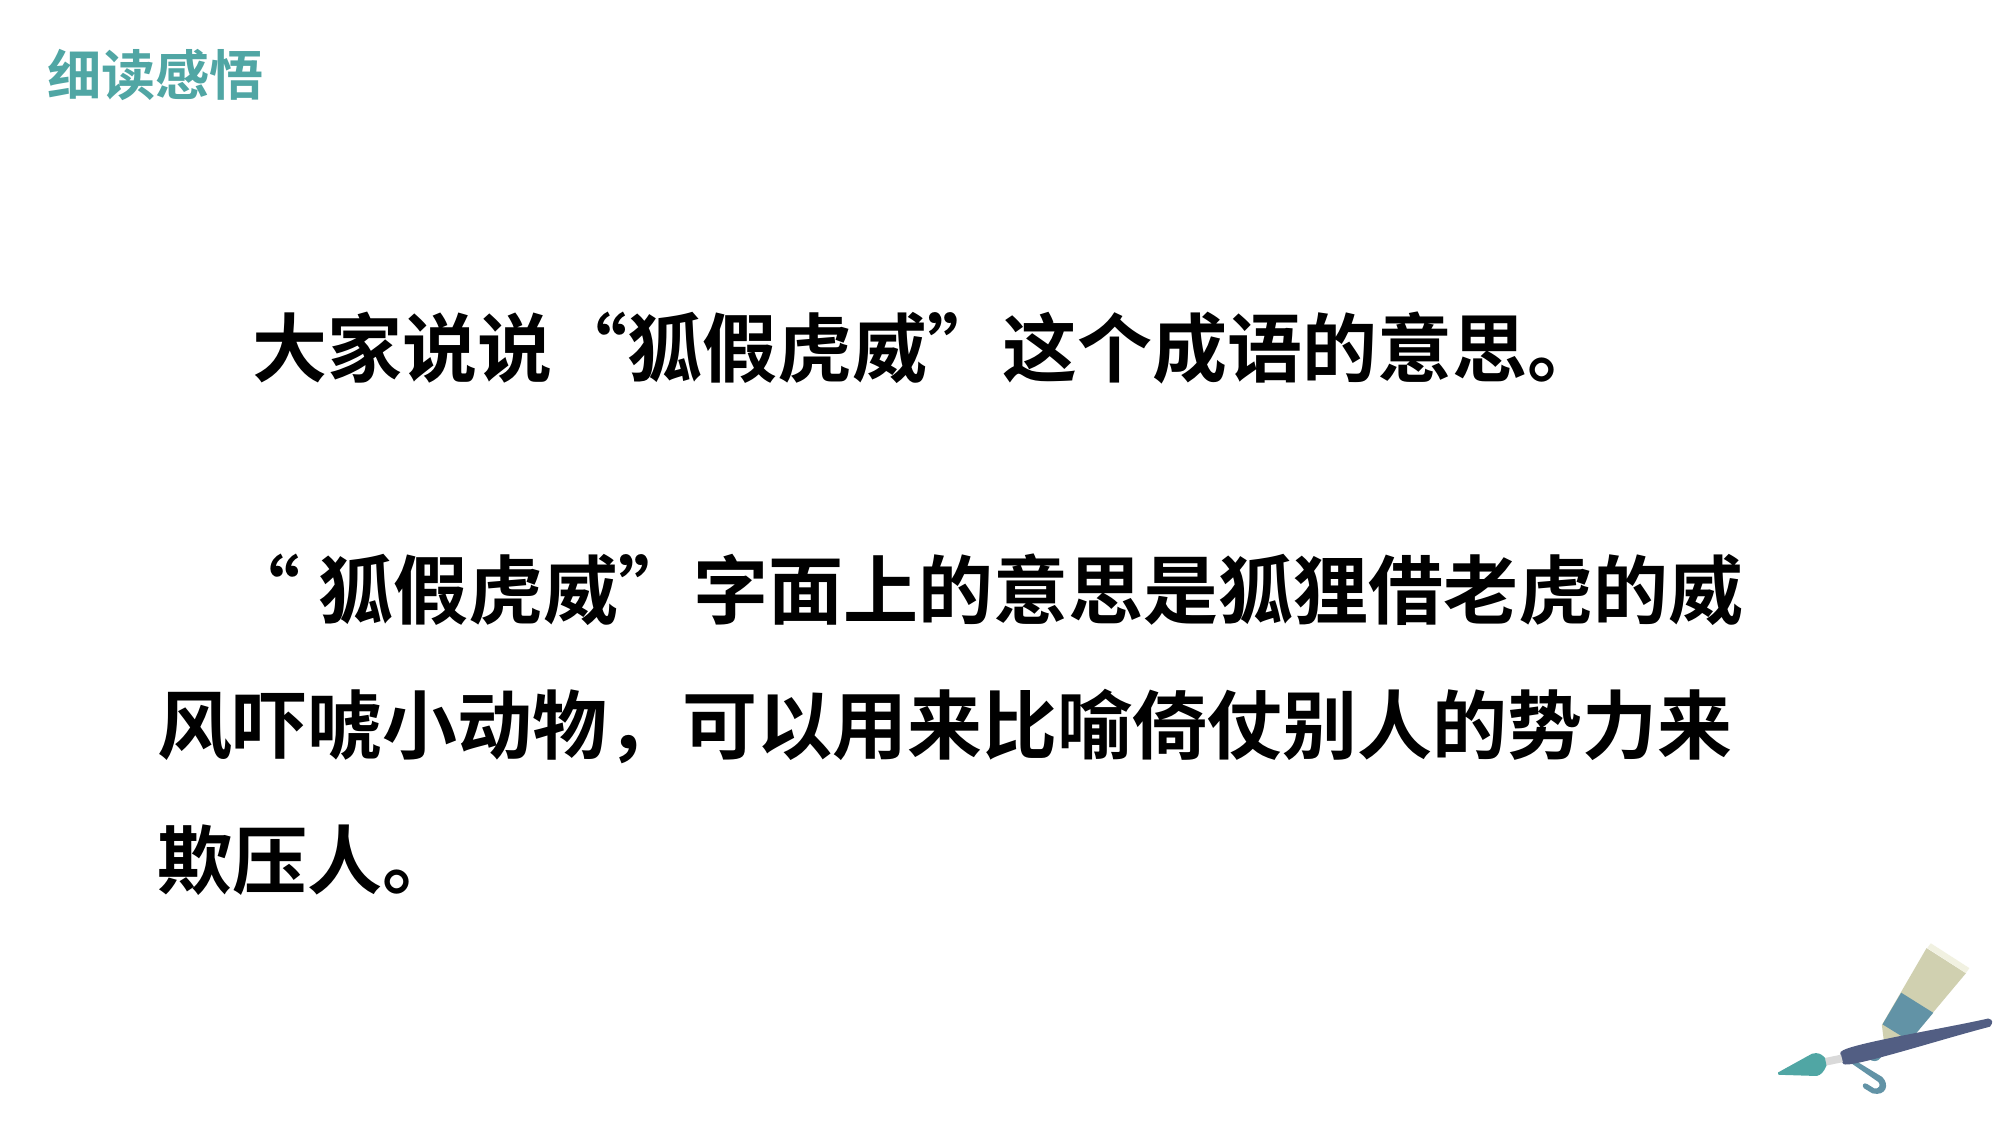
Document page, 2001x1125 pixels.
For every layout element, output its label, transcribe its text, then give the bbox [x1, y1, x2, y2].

text_box “狐假虎威”字面上的意思是狐狸借老虎的威风吓唬小动物，可以用来比喻倚仗别人的势力来欺压人。 [137, 489, 1804, 914]
text_box 大家说说“狐假虎威”这个成语的意思。 [237, 249, 1916, 400]
text_box 细读感悟 [32, 33, 347, 114]
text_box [1811, 945, 1974, 1125]
